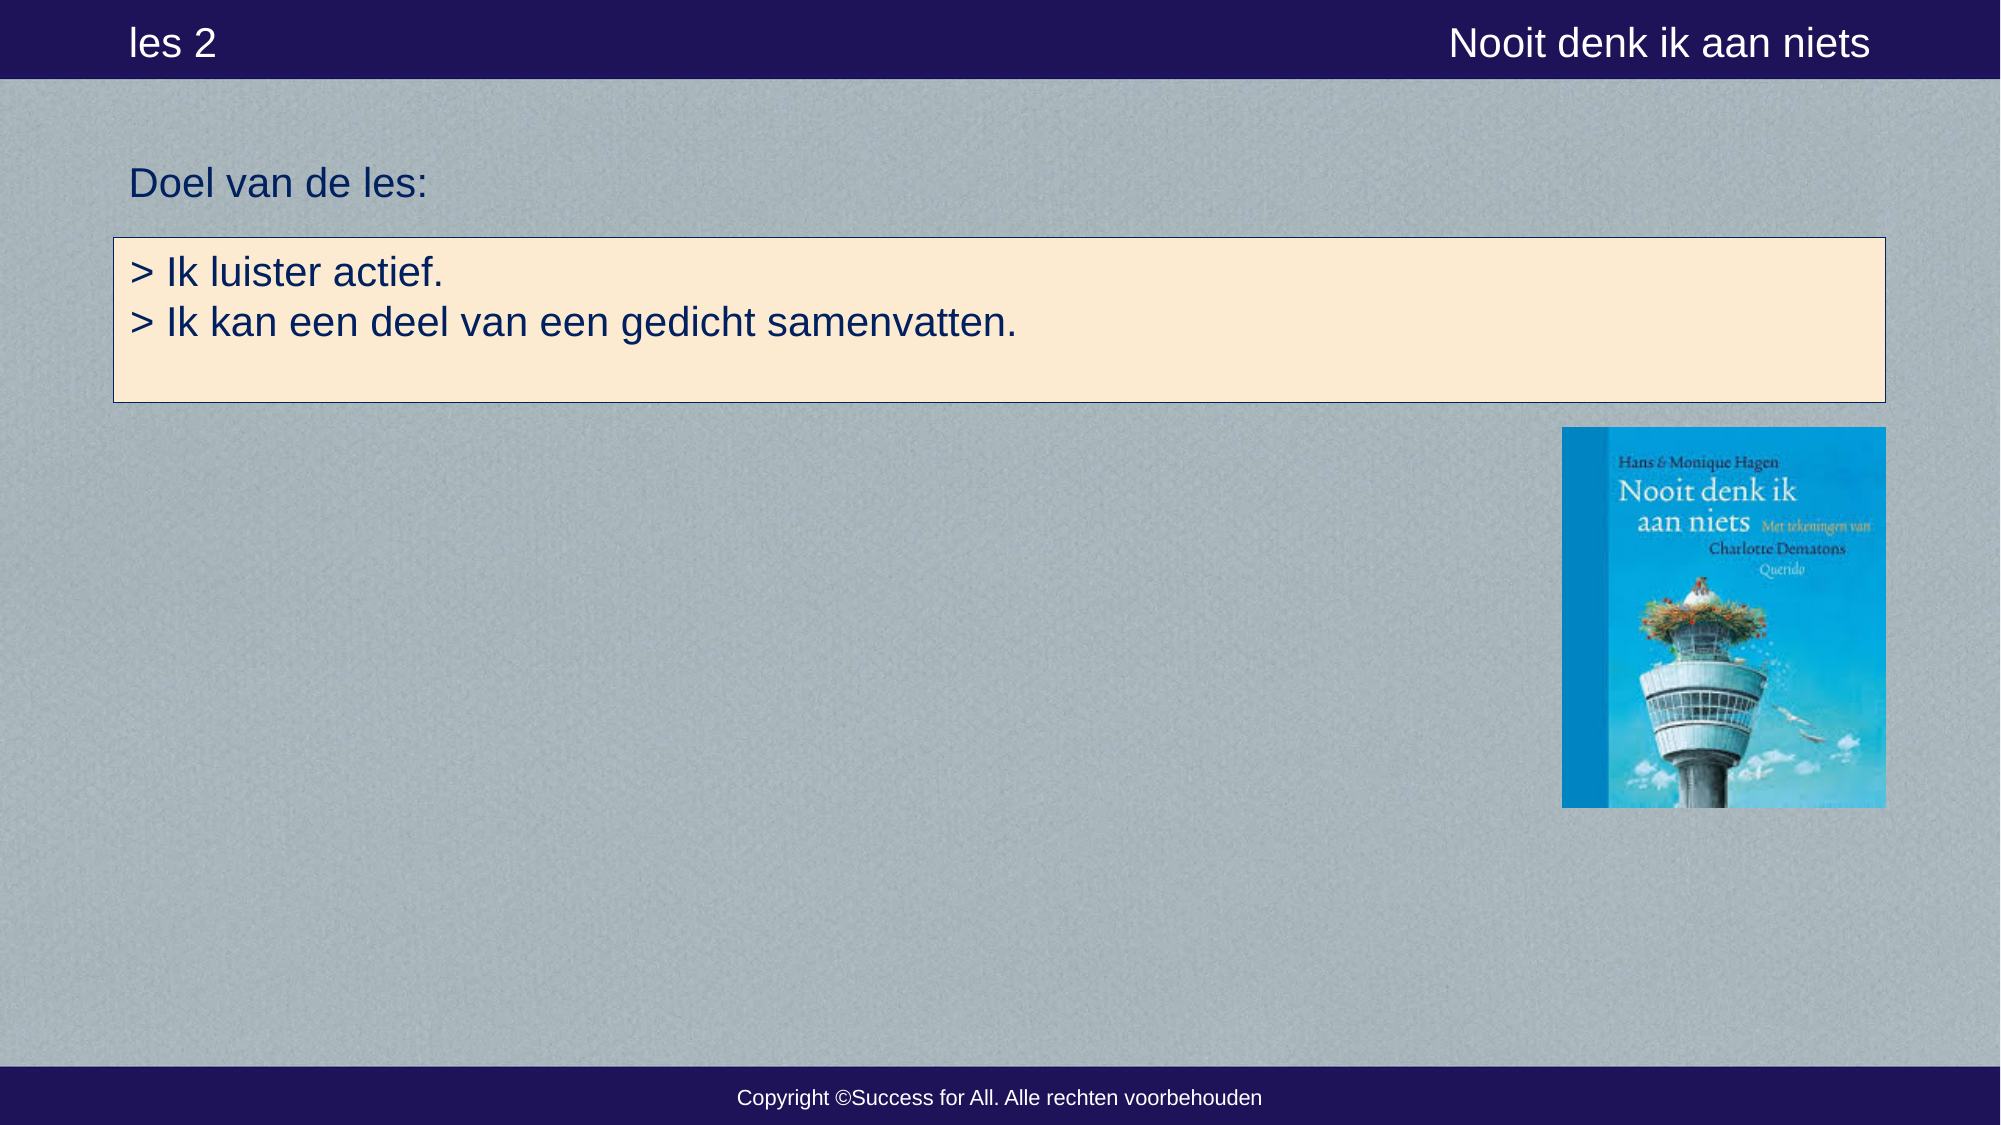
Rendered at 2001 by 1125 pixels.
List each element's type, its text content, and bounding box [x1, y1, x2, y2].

text_box Copyright ©Success for All. Alle rechten voorbehouden [0, 1076, 2000, 1125]
text_box > Ik luister actief. > Ik kan een deel van een gedicht samenvatten. [113, 237, 1886, 403]
text_box les 2 [114, 8, 354, 73]
text_box Doel van de les: [113, 148, 1635, 214]
picture [0, 0, 2001, 1125]
text_box Nooit denk ik aan niets [999, 8, 1886, 73]
